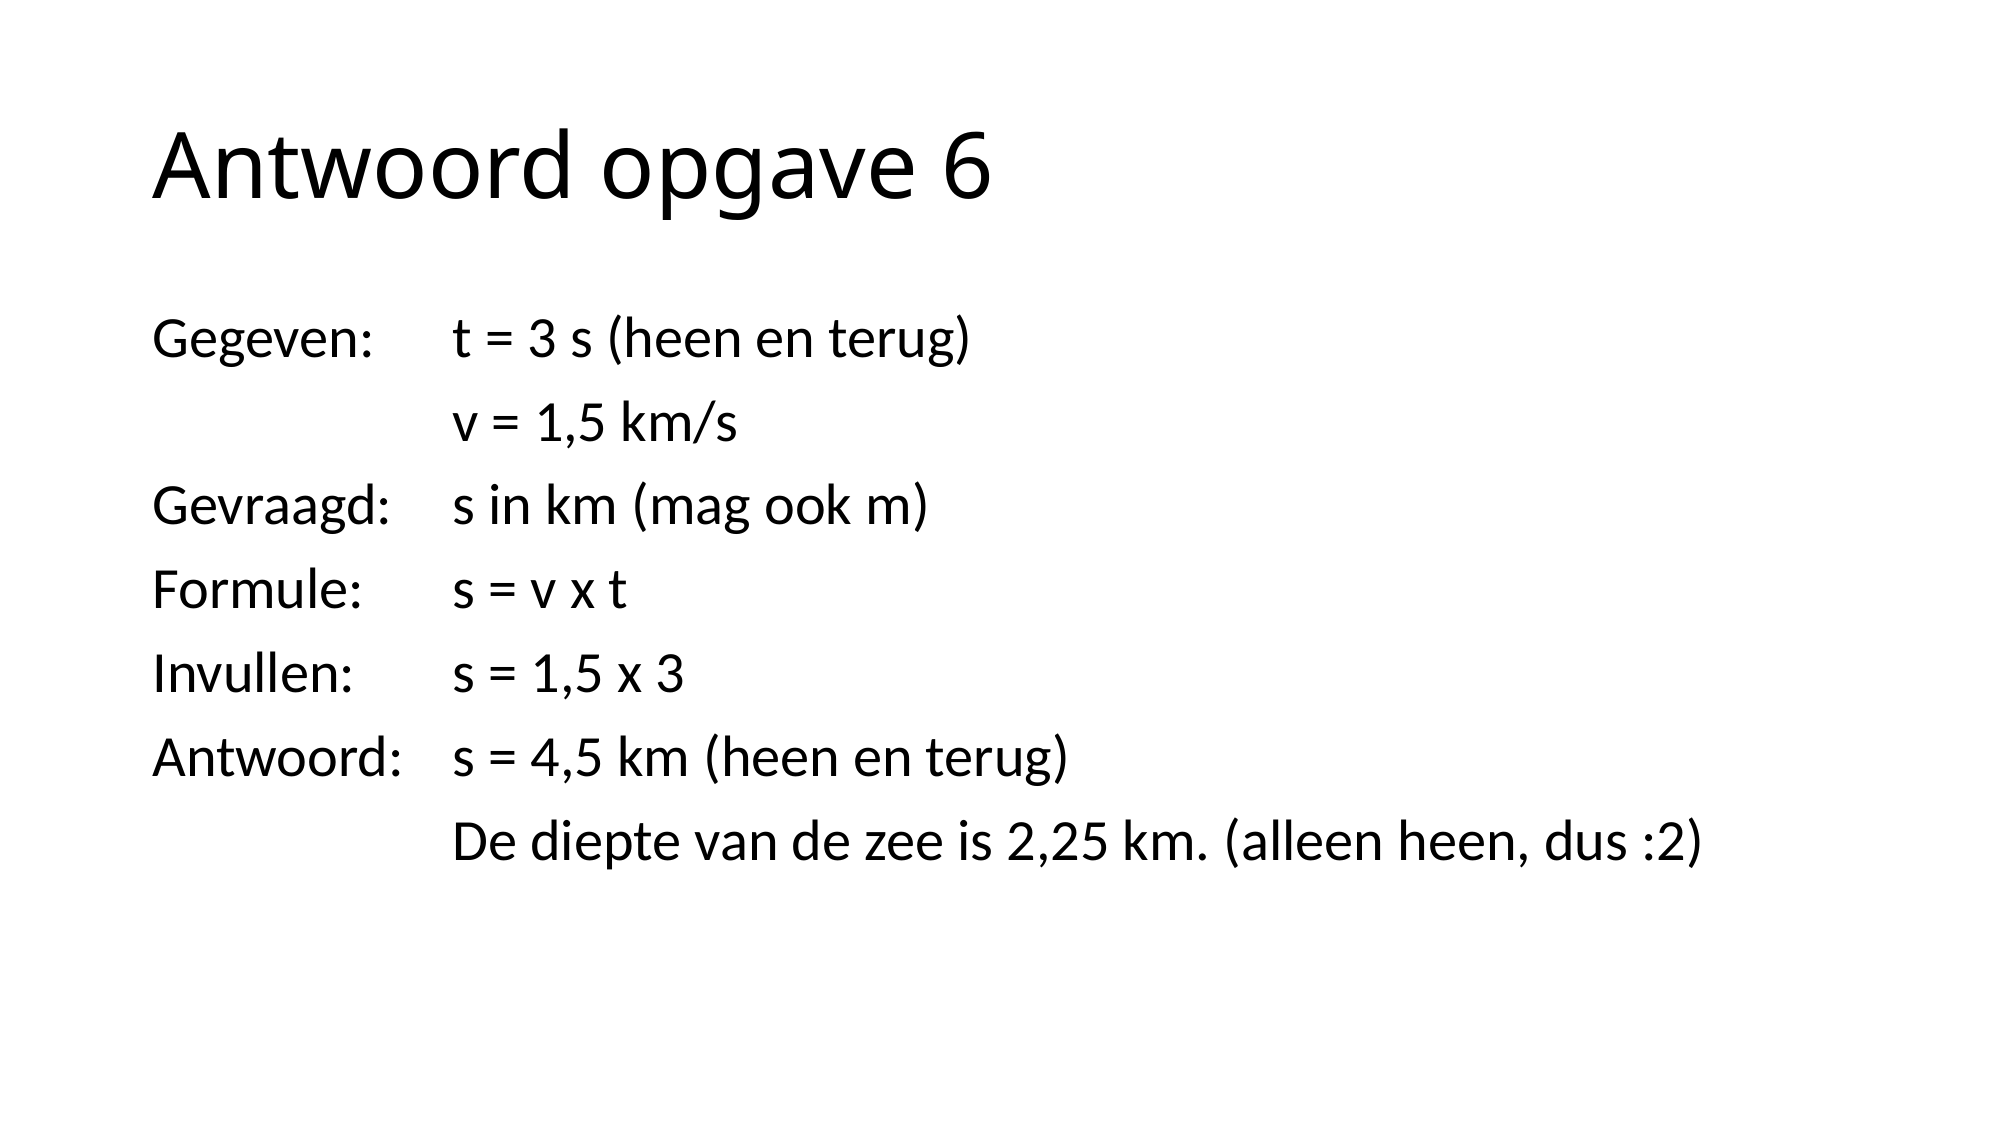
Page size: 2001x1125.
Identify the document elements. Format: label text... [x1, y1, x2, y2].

title Antwoord opgave 6 [137, 59, 1863, 278]
list Gegeven: t = 3 s (heen en terug) v = 1,5 km/s Gevraagd: s in km (mag ook m) Formule: s = v x t Invullen: s = 1,5 x 3 Antwoord: s = 4,5 km (heen en terug) De diepte van de zee is 2,25 km. (alleen heen, dus :2) [137, 299, 1863, 1014]
